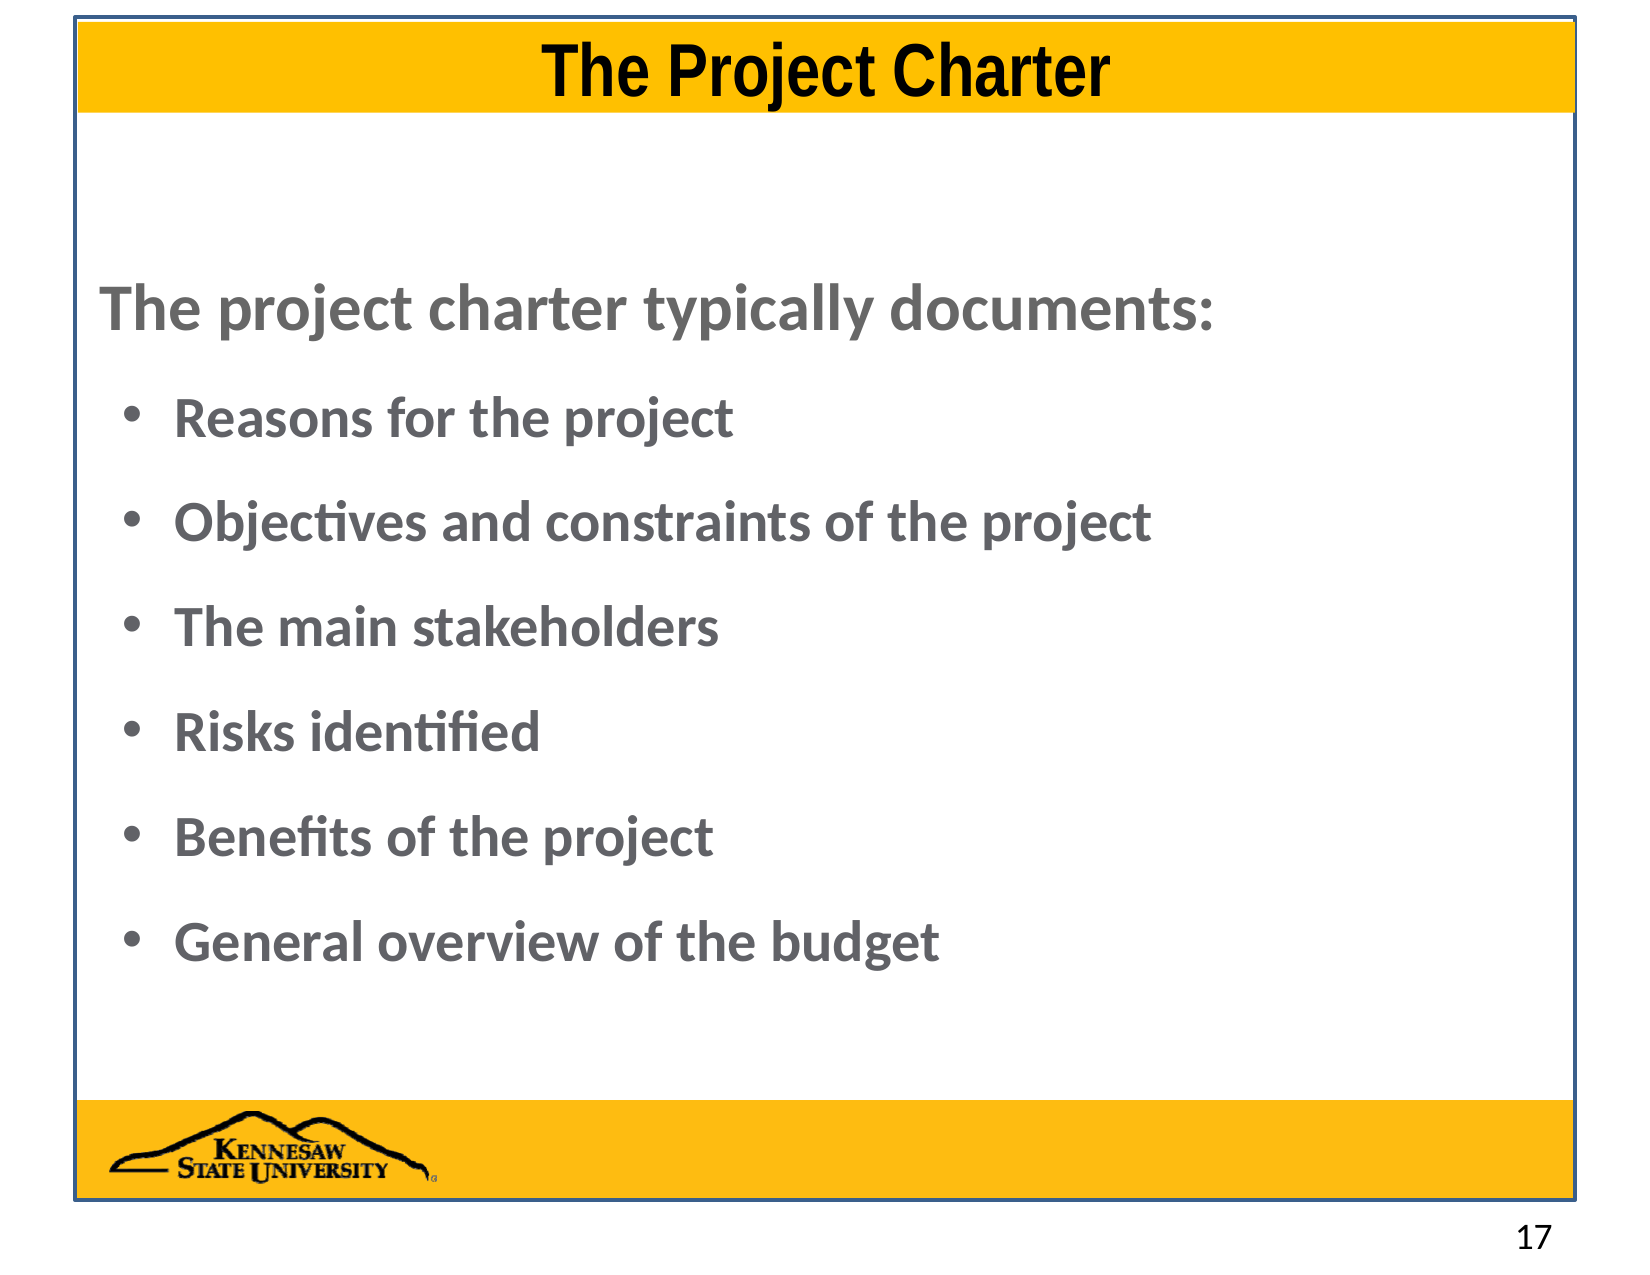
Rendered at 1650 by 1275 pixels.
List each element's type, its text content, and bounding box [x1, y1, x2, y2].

picture [108, 1111, 437, 1184]
title The Project Charter [77, 21, 1575, 113]
list The project charter typically documents: Reasons for the project Objectives and constraints of the project The main stakeholders Risks identified Benefits of the project General overview of the budget [99, 223, 1550, 971]
